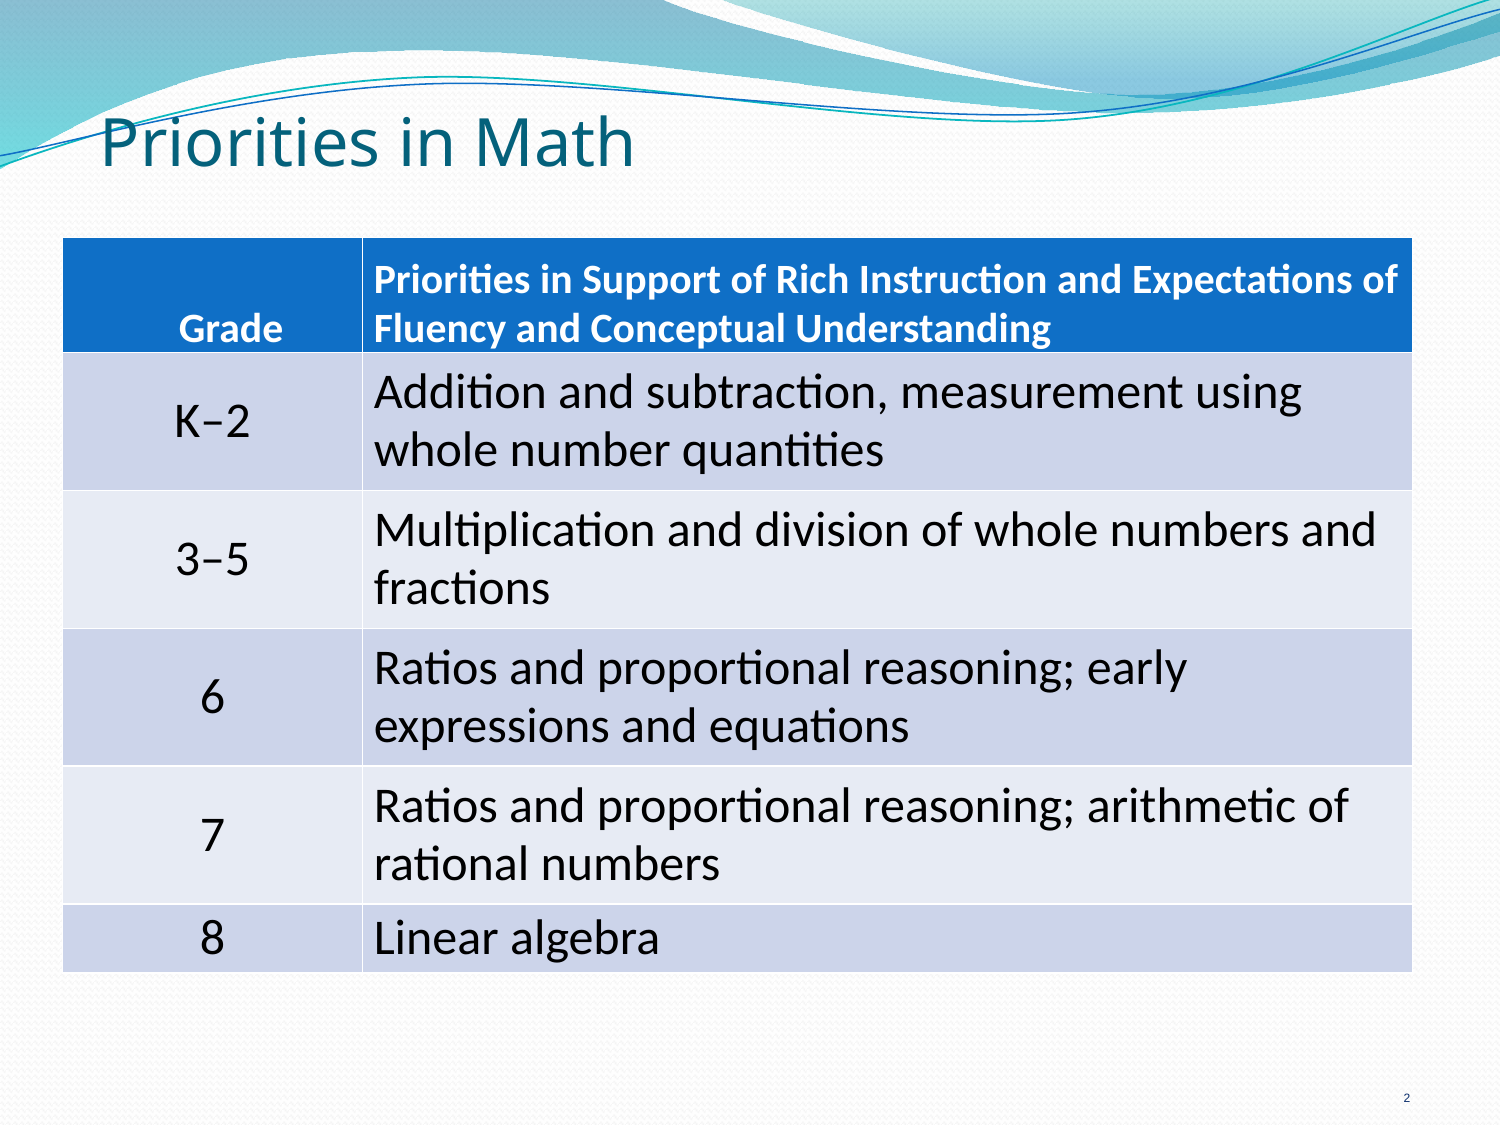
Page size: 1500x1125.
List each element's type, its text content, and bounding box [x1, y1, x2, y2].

table_cell 8 [63, 905, 362, 972]
table_cell 7 [63, 767, 362, 903]
table_cell Multiplication and division of whole numbers and fractions [363, 491, 1412, 628]
table_cell Ratios and proportional reasoning; arithmetic of rational numbers [363, 767, 1412, 903]
title Priorities in Math [99, 87, 1450, 186]
text_box 2 [1327, 1060, 1425, 1121]
table_cell 6 [63, 629, 362, 765]
table_header Grade [63, 238, 362, 352]
table_cell K–2 [63, 353, 362, 490]
table_cell Ratios and proportional reasoning; early expressions and equations [363, 629, 1412, 765]
table_cell Linear algebra [363, 905, 1412, 972]
table_cell 3–5 [63, 491, 362, 628]
table_header Priorities in Support of Rich Instruction and Expectations of Fluency and Conceptual Understanding [363, 238, 1412, 352]
table_cell Addition and subtraction, measurement using whole number quantities [363, 353, 1412, 490]
